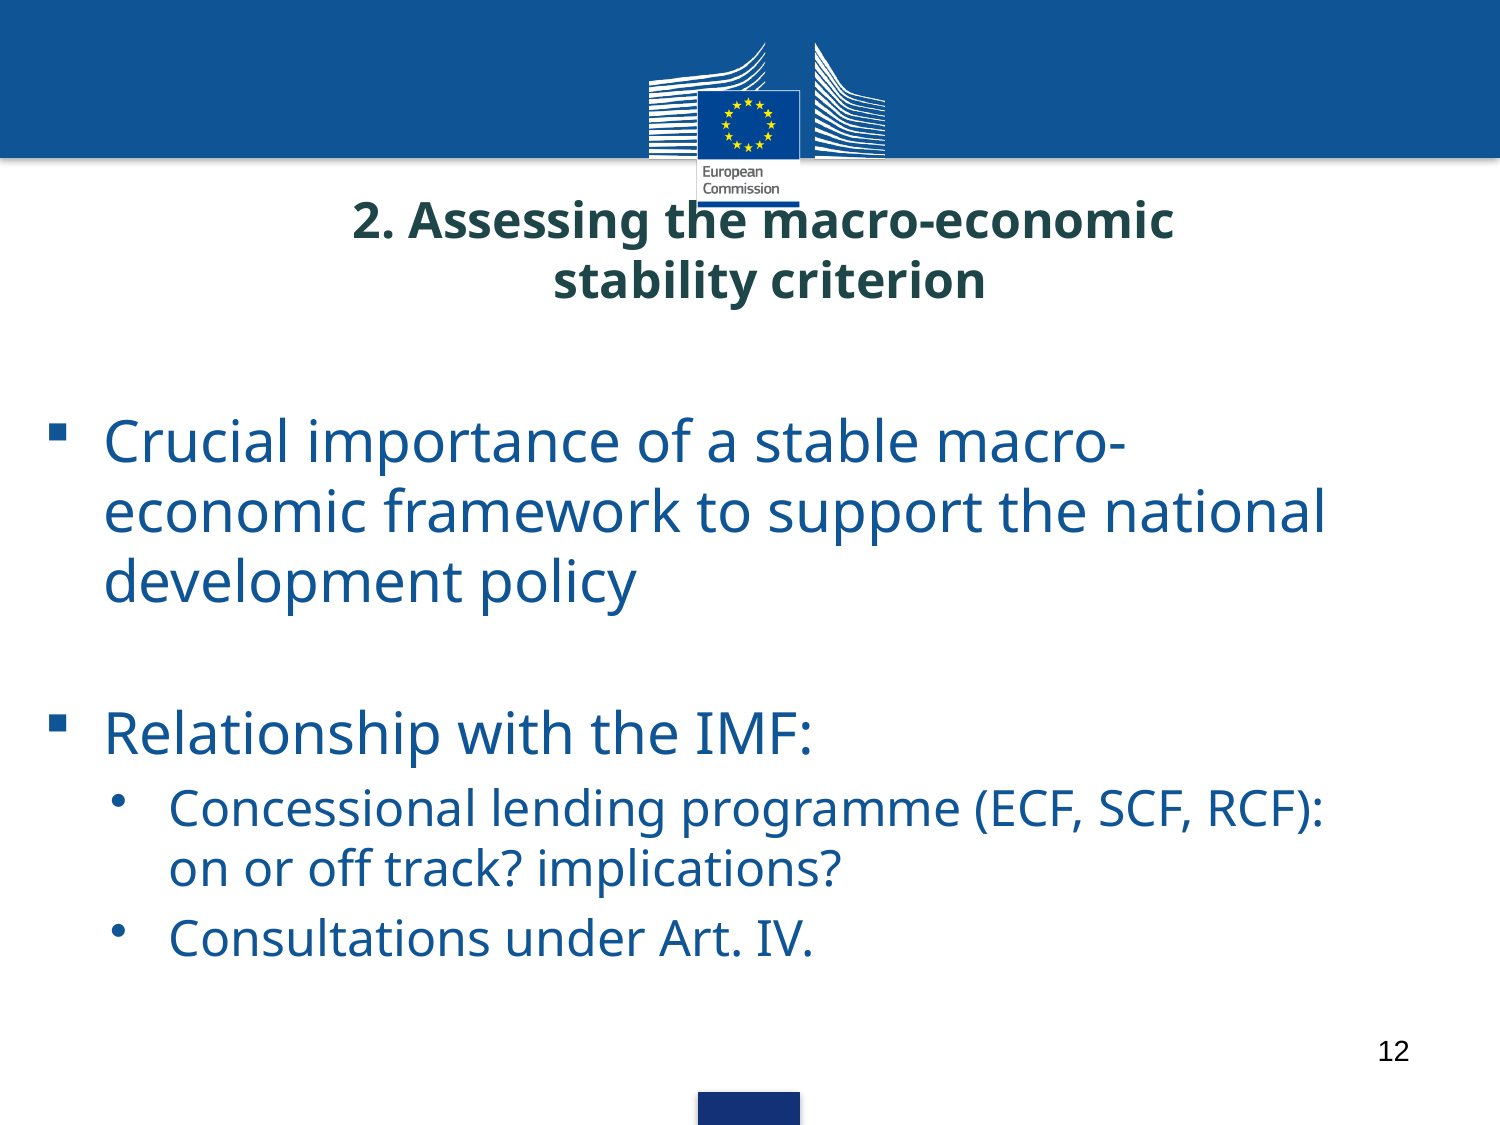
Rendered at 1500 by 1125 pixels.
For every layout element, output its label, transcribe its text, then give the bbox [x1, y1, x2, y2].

picture [649, 42, 885, 208]
list Crucial importance of a stable macro-economic framework to support the national development policy Relationship with the IMF: Concessional lending programme (ECF, SCF, RCF): on or off track? implications? Consultations under Art. IV. [29, 396, 1380, 752]
title 2. Assessing the macro-economic stability criterion [0, 219, 1483, 339]
slide_number 12 [1074, 1024, 1426, 1103]
